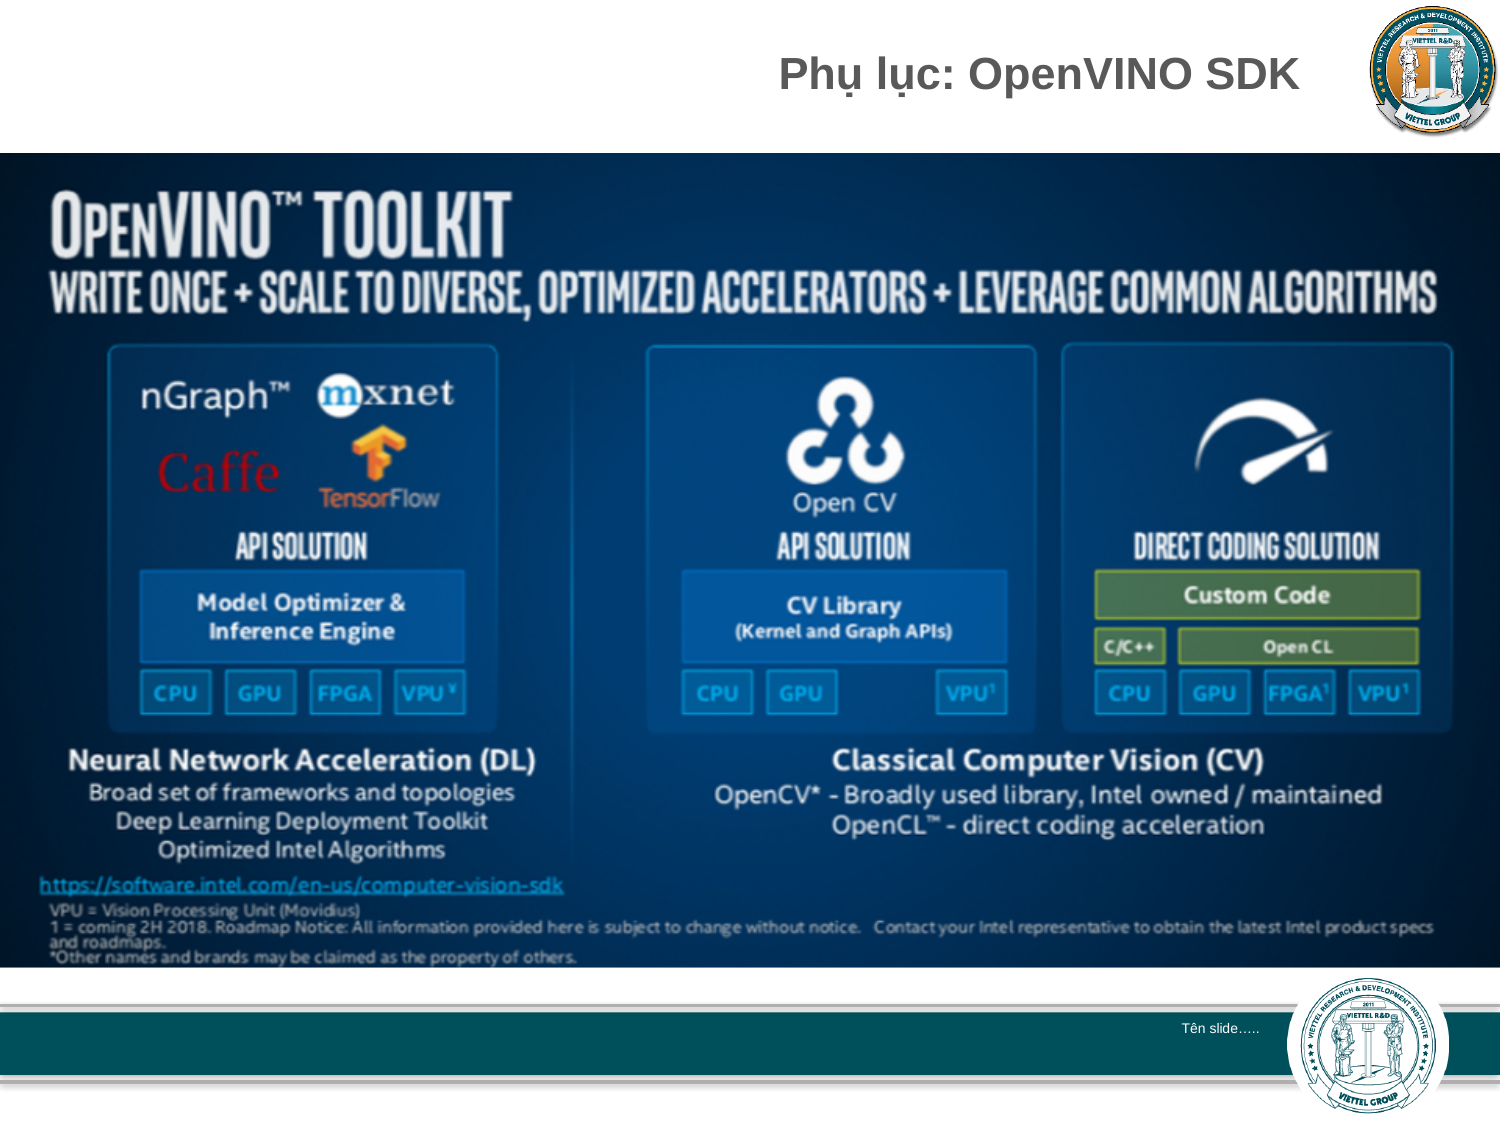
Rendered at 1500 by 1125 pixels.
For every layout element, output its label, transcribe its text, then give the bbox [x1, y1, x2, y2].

text_box Phụ lục: OpenVINO SDK [763, 36, 1394, 106]
picture [0, 153, 1500, 1125]
picture [1367, 5, 1500, 139]
